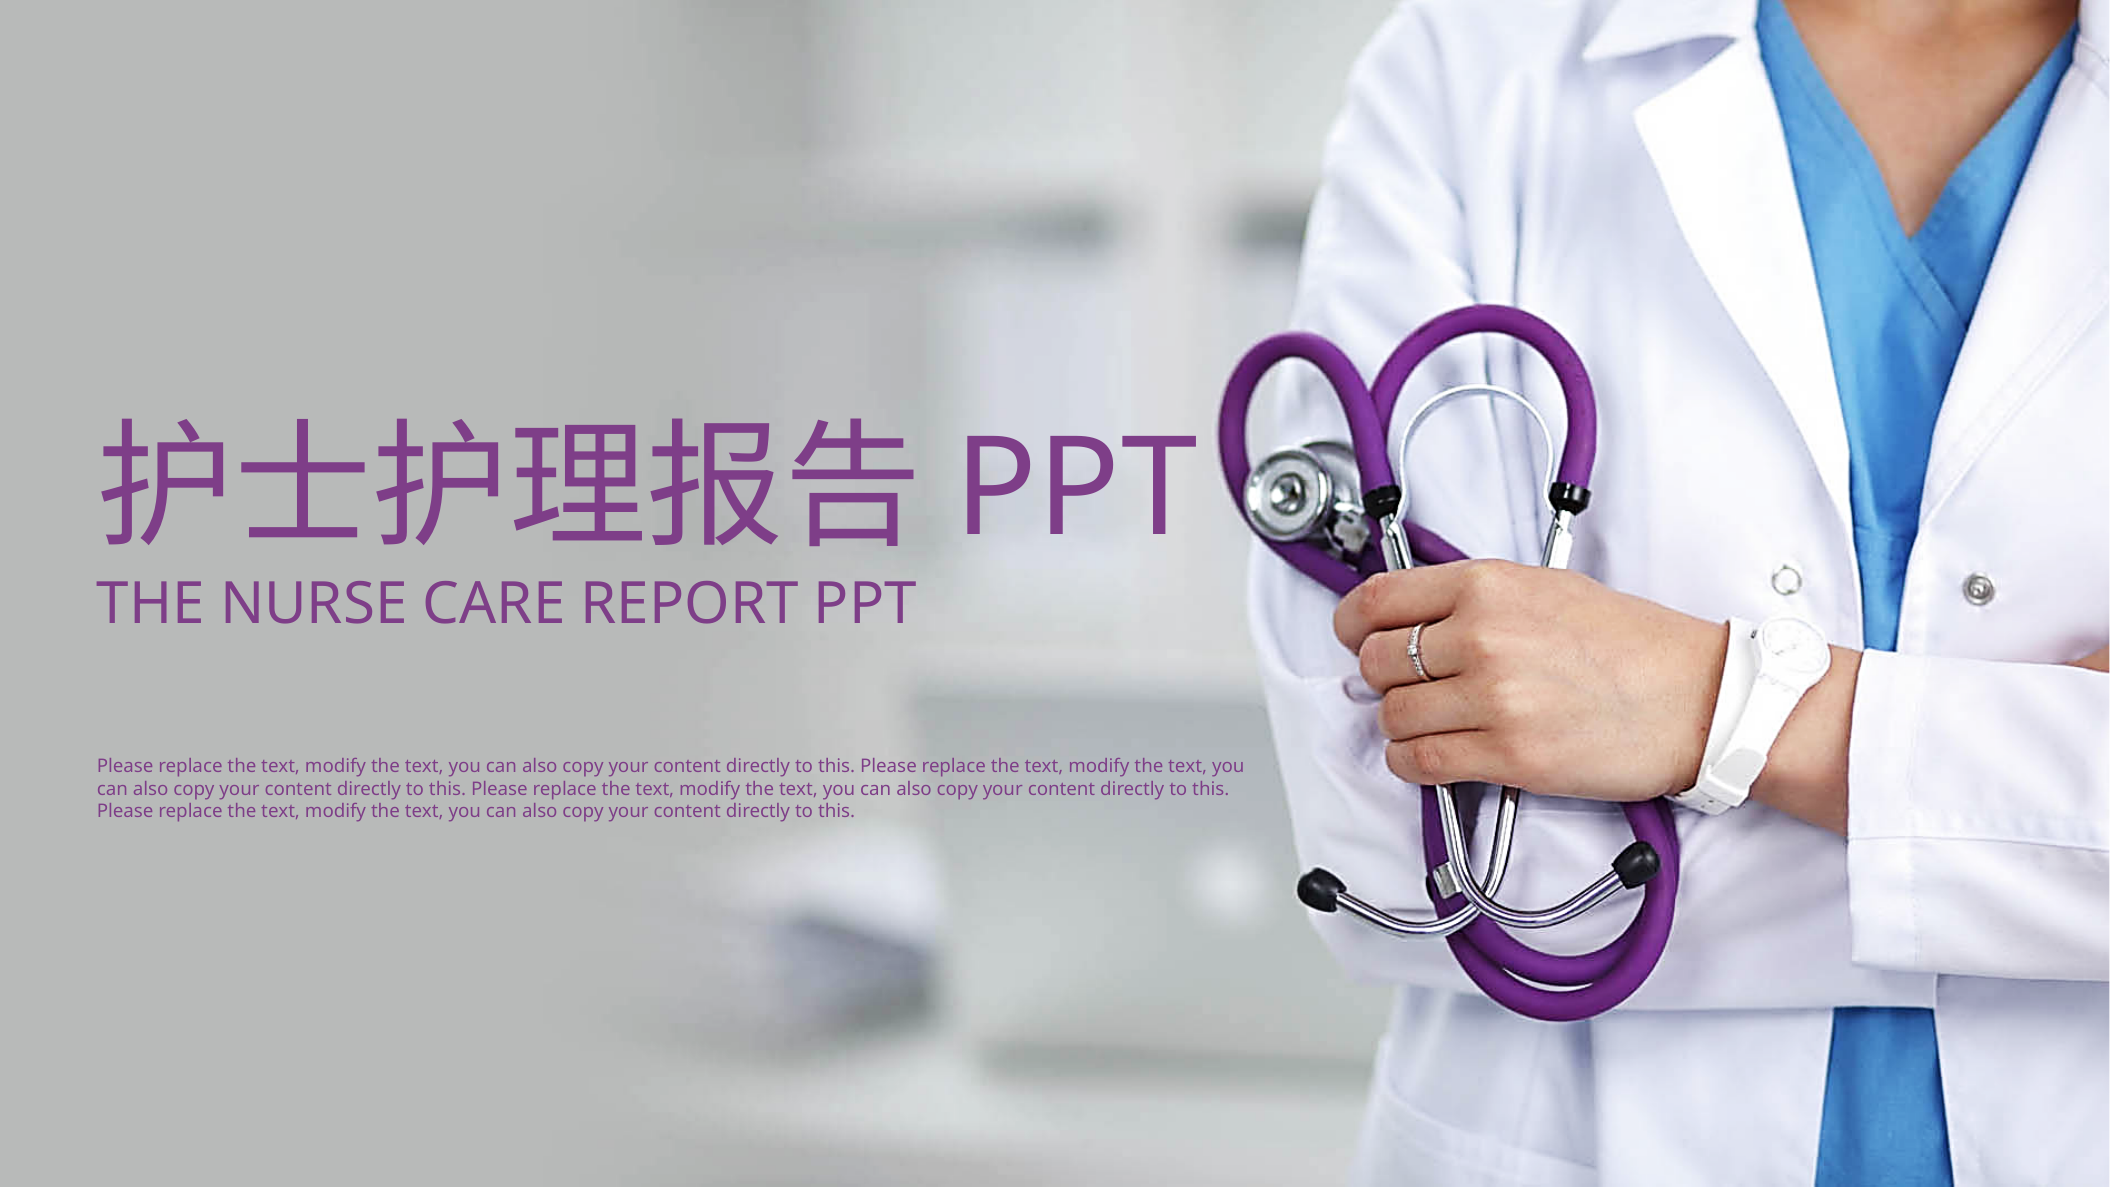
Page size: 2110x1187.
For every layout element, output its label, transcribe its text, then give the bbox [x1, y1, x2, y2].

text_box THE NURSE CARE REPORT PPT [96, 564, 1433, 636]
text_box 护士护理报告PPT [96, 396, 1243, 562]
text_box Please replace the text, modify the text, you can also copy your content directly to this. Please replace the text, modify the text, you can also copy your content directly to this. Please replace the text, modify the text, you can also copy your content directly to this. Please replace the text, modify the text, you can also copy your content directly to this. [96, 754, 1260, 822]
text_box [0, 0, 2110, 1187]
